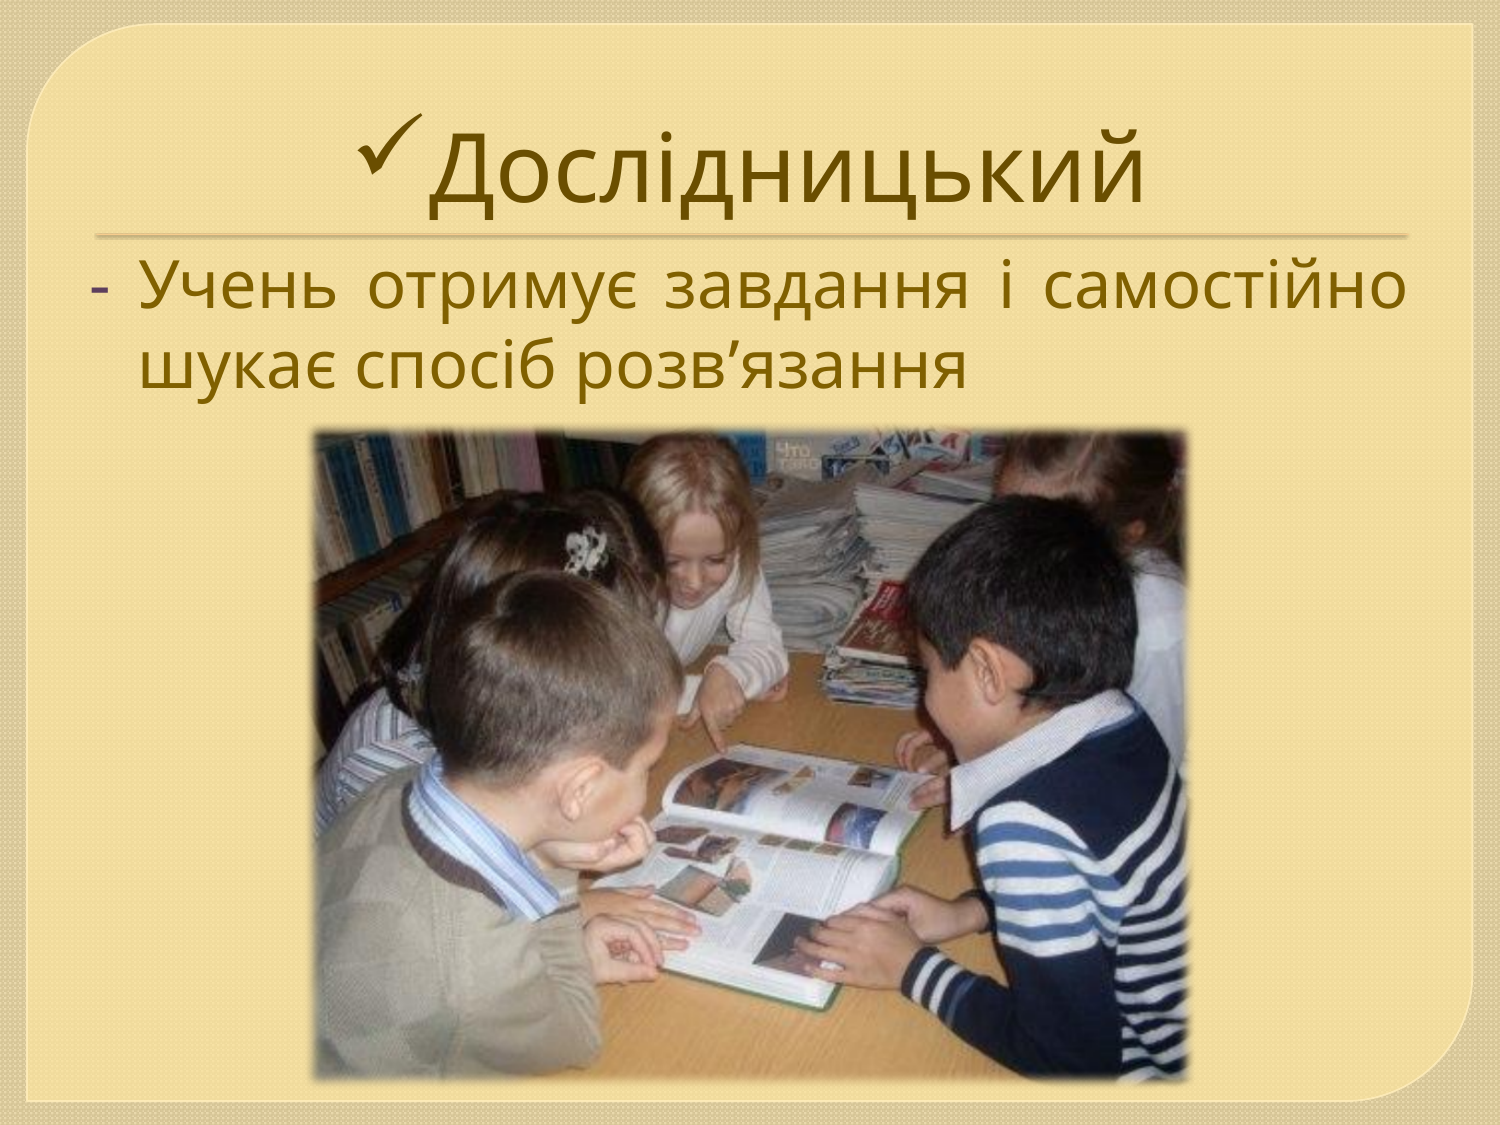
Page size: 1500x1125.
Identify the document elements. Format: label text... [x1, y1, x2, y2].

title Дослідницький [75, 41, 1425, 230]
list - Учень отримує завдання і самостійно шукає спосіб розв’язання [75, 234, 1425, 1013]
picture [304, 421, 1196, 1091]
